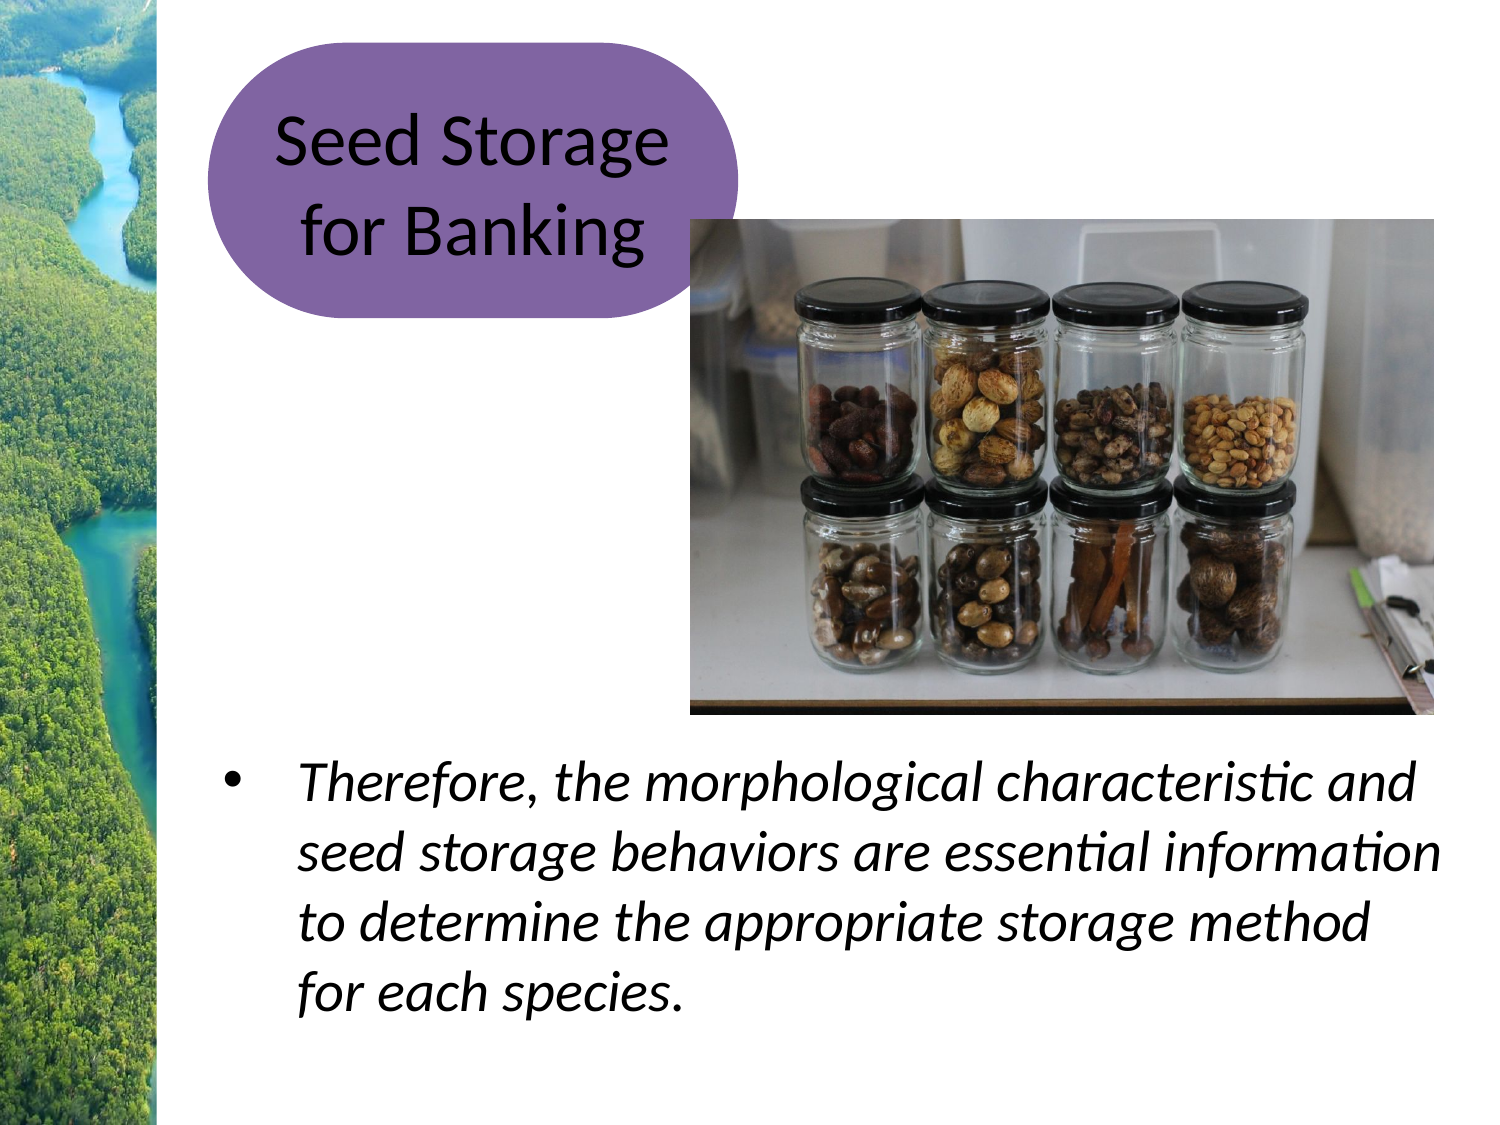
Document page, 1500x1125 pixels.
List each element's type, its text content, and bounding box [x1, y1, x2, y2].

picture [690, 219, 1434, 716]
text_box Seed Storage for Banking [207, 42, 739, 319]
text_box Therefore, the morphological characteristic and seed storage behaviors are essential information to determine the appropriate storage method for each species. [207, 735, 1461, 1031]
picture [0, 0, 157, 1125]
